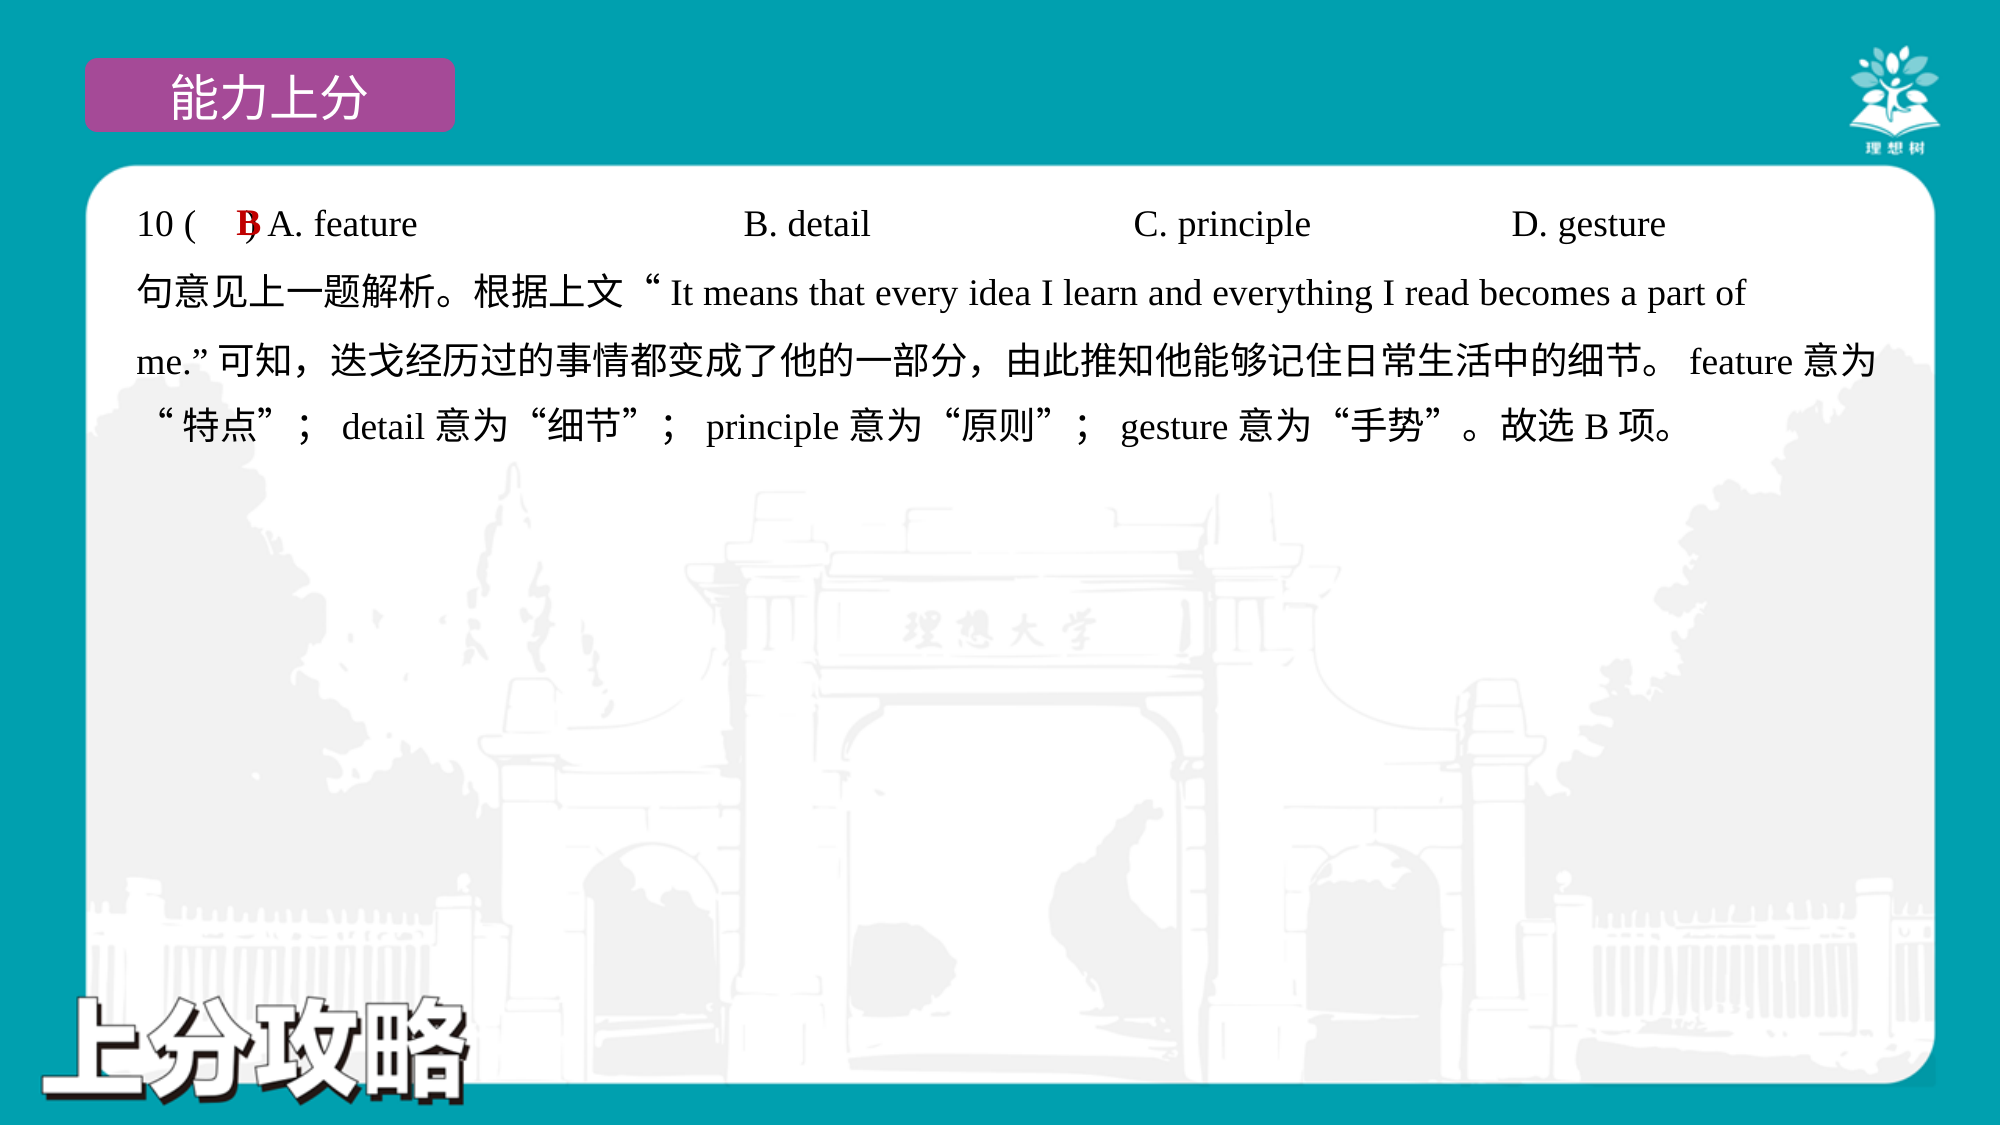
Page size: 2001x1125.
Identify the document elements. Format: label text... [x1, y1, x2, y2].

picture [0, 0, 2000, 1125]
text_box 句意见上一题解析。根据上文“It means that every idea I learn and everything I read becomes a part of me.”可知，迭戈经历过的事情都变成了他的一部分，由此推知他能够记住日常生活中的细节。feature意为 “特点”；detail意为“细节”；principle意为“原则”；gesture意为“手势”。故选B项。 [136, 244, 1865, 441]
text_box B [222, 176, 276, 236]
text_box 10 ( ) A. feature B. detail C. principle D. gesture [136, 176, 1865, 237]
